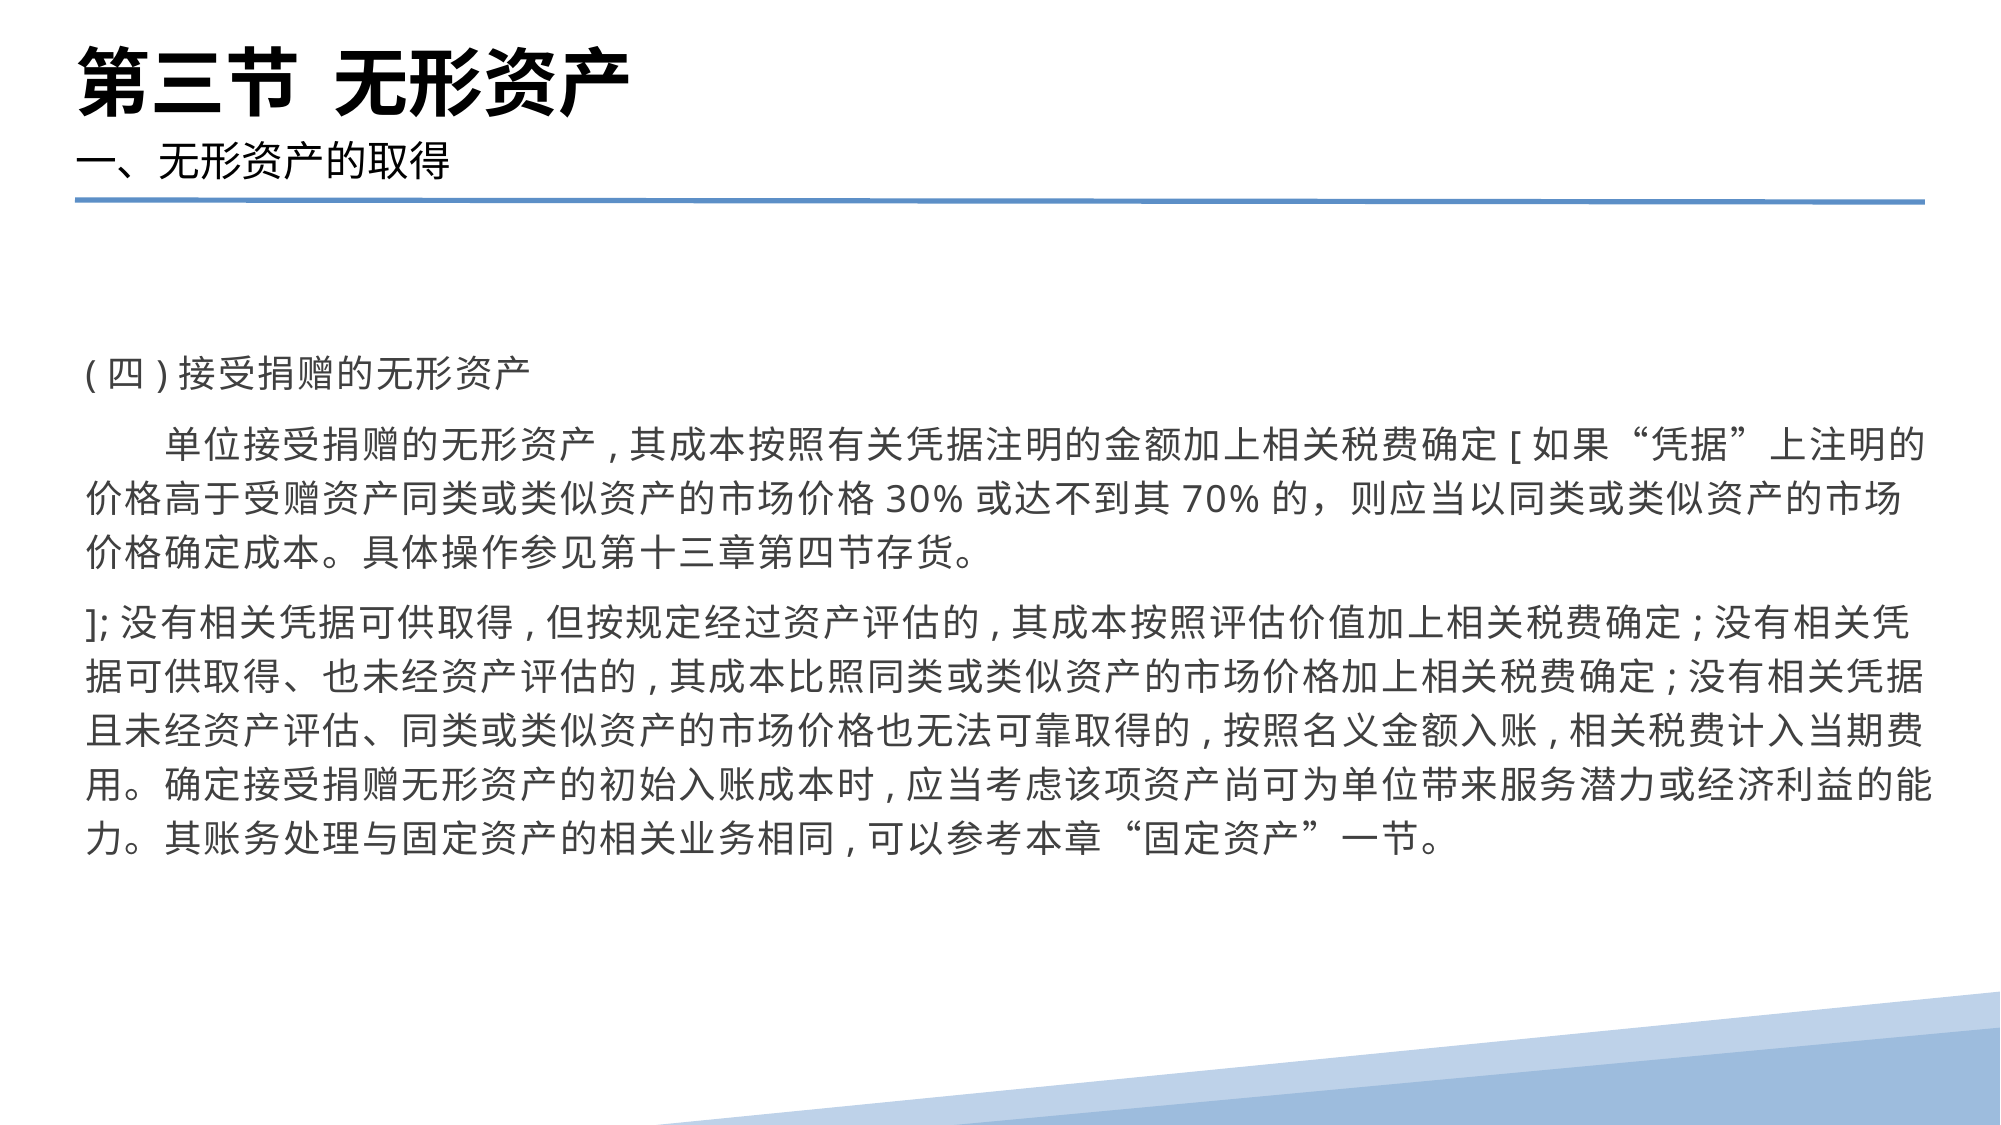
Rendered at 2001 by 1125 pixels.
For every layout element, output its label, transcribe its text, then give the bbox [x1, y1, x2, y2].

text_box 一、无形资产的取得 [75, 124, 1925, 199]
text_box 第三节 无形资产 [75, 24, 1925, 124]
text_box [74, 199, 1925, 203]
text_box (四)接受捐赠的无形资产 单位接受捐赠的无形资产,其成本按照有关凭据注明的金额加上相关税费确定[如果“凭据”上注明的价格高于受赠资产同类或类似资产的市场价格30%或达不到其70%的，则应当以同类或类似资产的市场价格确定成本。具体操作参见第十三章第四节存货。 ];没有相关凭据可供取得,但按规定经过资产评估的,其成本按照评估价值加上相关税费确定;没有相关凭据可供取得、也未经资产评估的,其成本比照同类或类似资产的市场价格加上相关税费确定;没有相关凭据且未经资产评估、同类或类似资产的市场价格也无法可靠取得的,按照名义金额入账,相关税费计入当期费用。确定接受捐赠无形资产的初始入账成本时,应当考虑该项资产尚可为单位带来服务潜力或经济利益的能力。其账务处理与固定资产的相关业务相同,可以参考本章“固定资产”一节。 [75, 207, 1952, 1065]
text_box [656, 991, 2000, 1125]
